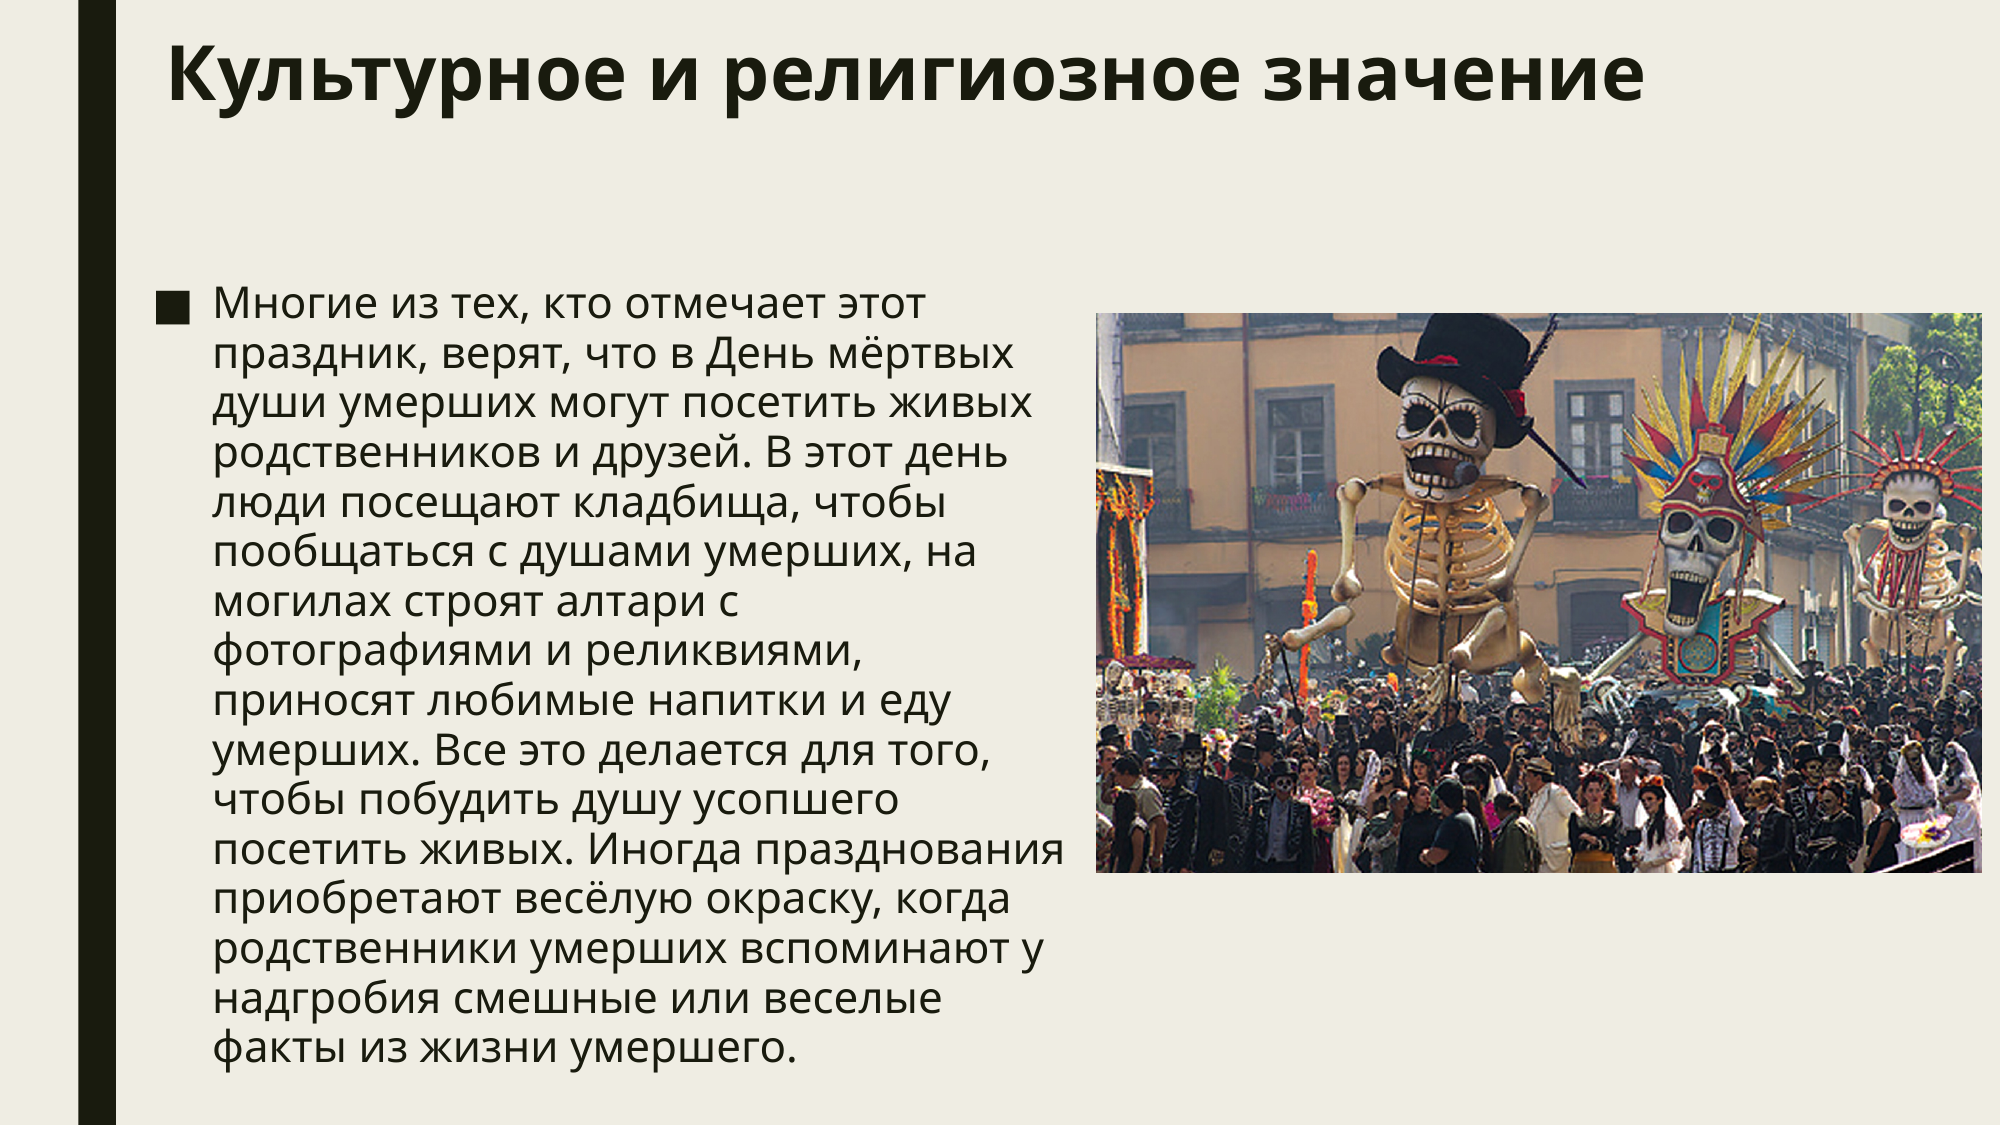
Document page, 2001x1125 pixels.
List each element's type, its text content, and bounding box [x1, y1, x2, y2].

title Культурное и религиозное значение [150, 27, 1726, 272]
picture [1096, 313, 1982, 873]
list Многие из тех, кто отмечает этот праздник, верят, что в День мёртвых души умерших могут посетить живых родственников и друзей. В этот день люди посещают кладбища, чтобы пообщаться с душами умерших, на могилах строят алтари с фотографиями и реликвиями, приносят любимые напитки и еду умерших. Все это делается для того, чтобы побудить душу усопшего посетить живых. Иногда празднования приобретают весёлую окраску, когда родственники умерших вспоминают у надгробия смешные или веселые факты из жизни умершего. [137, 271, 1083, 1105]
